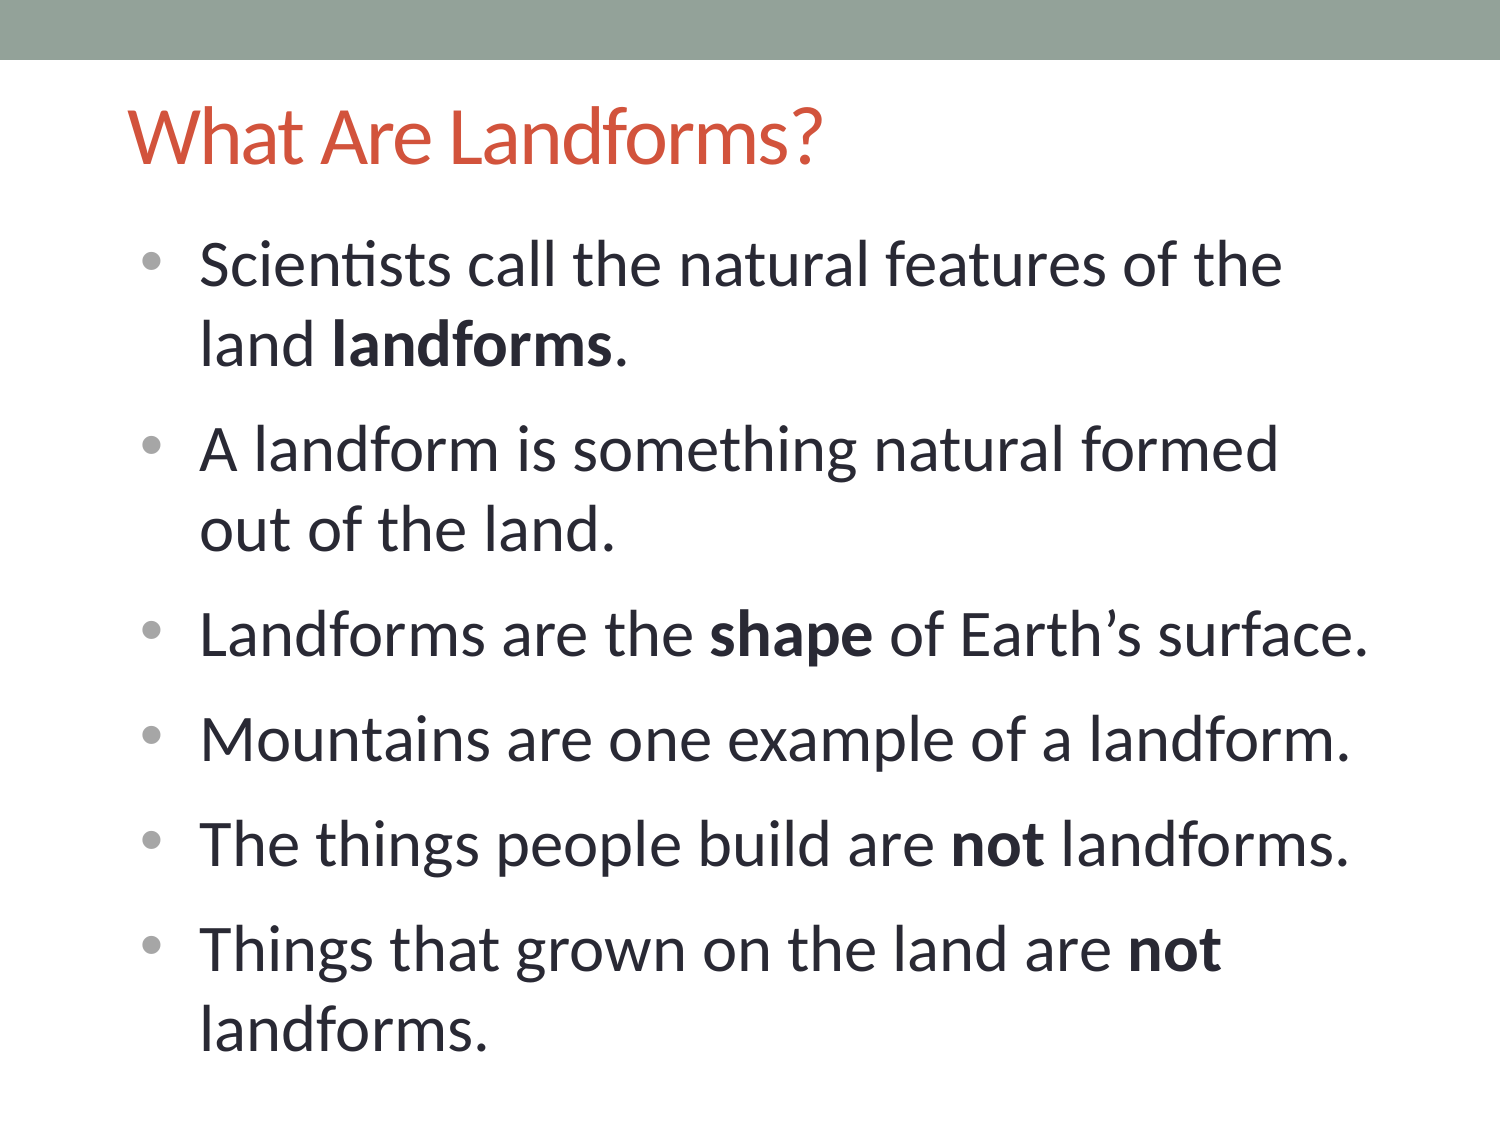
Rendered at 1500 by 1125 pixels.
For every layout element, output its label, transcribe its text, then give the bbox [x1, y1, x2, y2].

title What Are Landforms? [112, 62, 1425, 200]
text_box Scientists call the natural features of the land landforms. A landform is something natural formed out of the land. Landforms are the shape of Earth’s surface. Mountains are one example of a landform. The things people build are not landforms. Things that grown on the land are not landforms. [124, 212, 1400, 1072]
